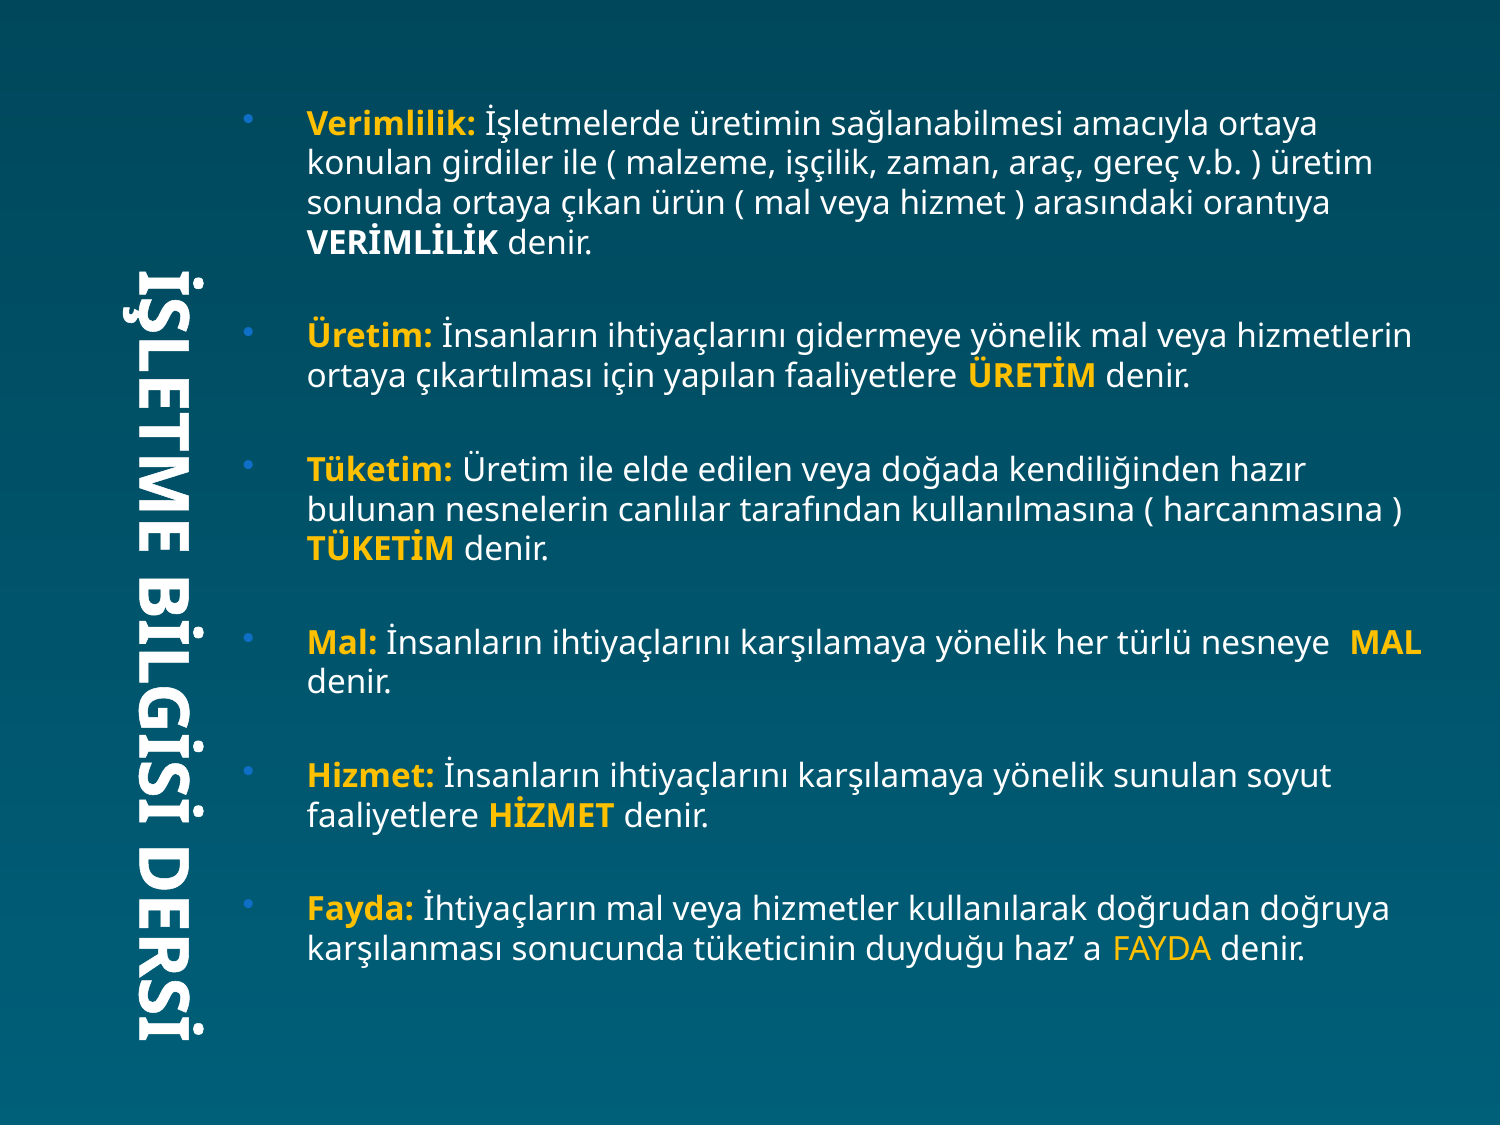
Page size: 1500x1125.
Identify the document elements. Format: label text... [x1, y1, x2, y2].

title İŞLETME BİLGİSİ DERSİ [40, 47, 216, 1058]
list Verimlilik: İşletmelerde üretimin sağlanabilmesi amacıyla ortaya konulan girdiler ile ( malzeme, işçilik, zaman, araç, gereç v.b. ) üretim sonunda ortaya çıkan ürün ( mal veya hizmet ) arasındaki orantıya VERİMLİLİK denir. Üretim: İnsanların ihtiyaçlarını gidermeye yönelik mal veya hizmetlerin ortaya çıkartılması için yapılan faaliyetlere ÜRETİM denir. Tüketim: Üretim ile elde edilen veya doğada kendiliğinden hazır bulunan nesnelerin canlılar tarafından kullanılmasına ( harcanmasına ) TÜKETİM denir. Mal: İnsanların ihtiyaçlarını karşılamaya yönelik her türlü nesneye MAL denir. Hizmet: İnsanların ihtiyaçlarını karşılamaya yönelik sunulan soyut faaliyetlere HİZMET denir. Fayda: İhtiyaçların mal veya hizmetler kullanılarak doğrudan doğruya karşılanması sonucunda tüketicinin duyduğu haz’ a FAYDA denir. [218, 47, 1457, 1071]
